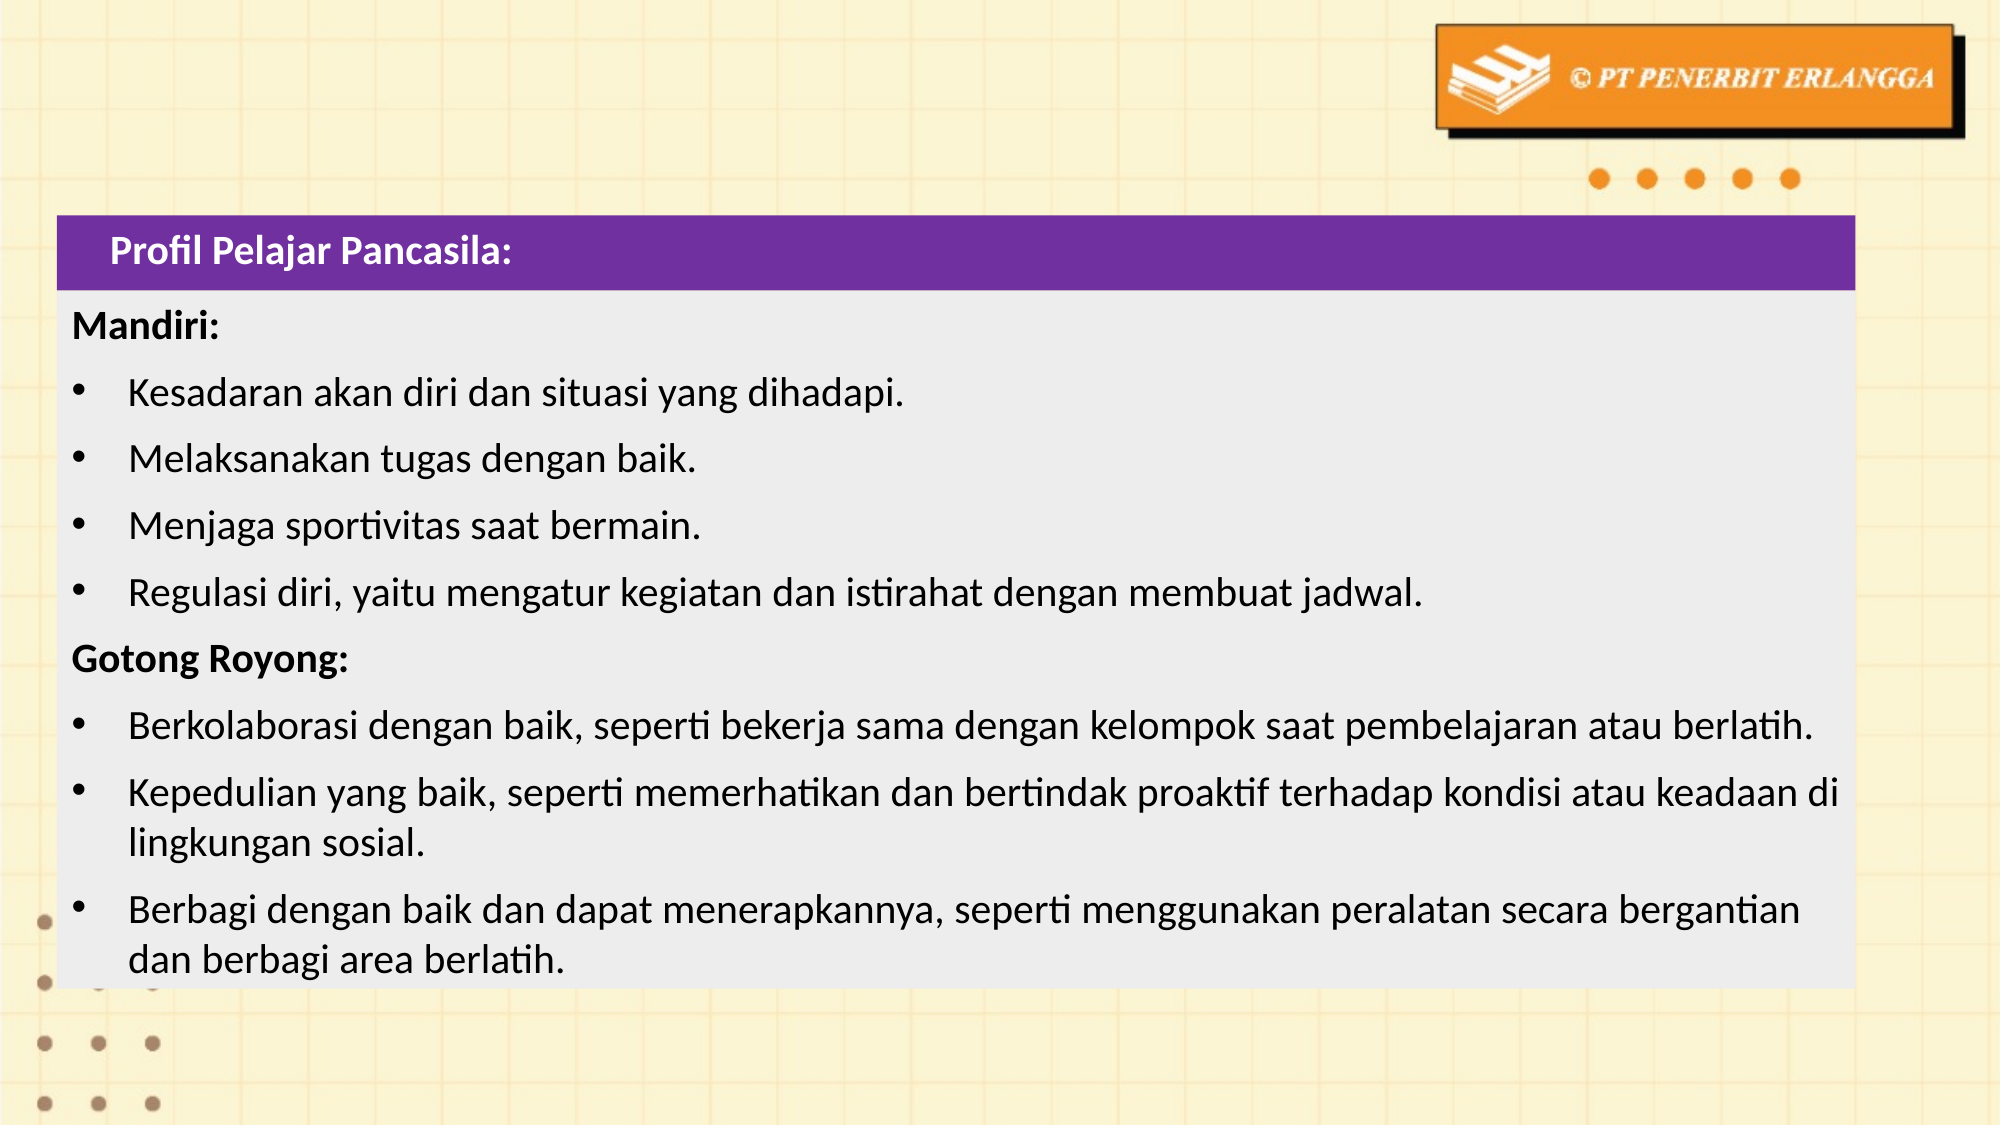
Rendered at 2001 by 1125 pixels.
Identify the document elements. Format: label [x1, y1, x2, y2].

text_box [56, 215, 1856, 1040]
picture [0, 0, 2000, 1125]
